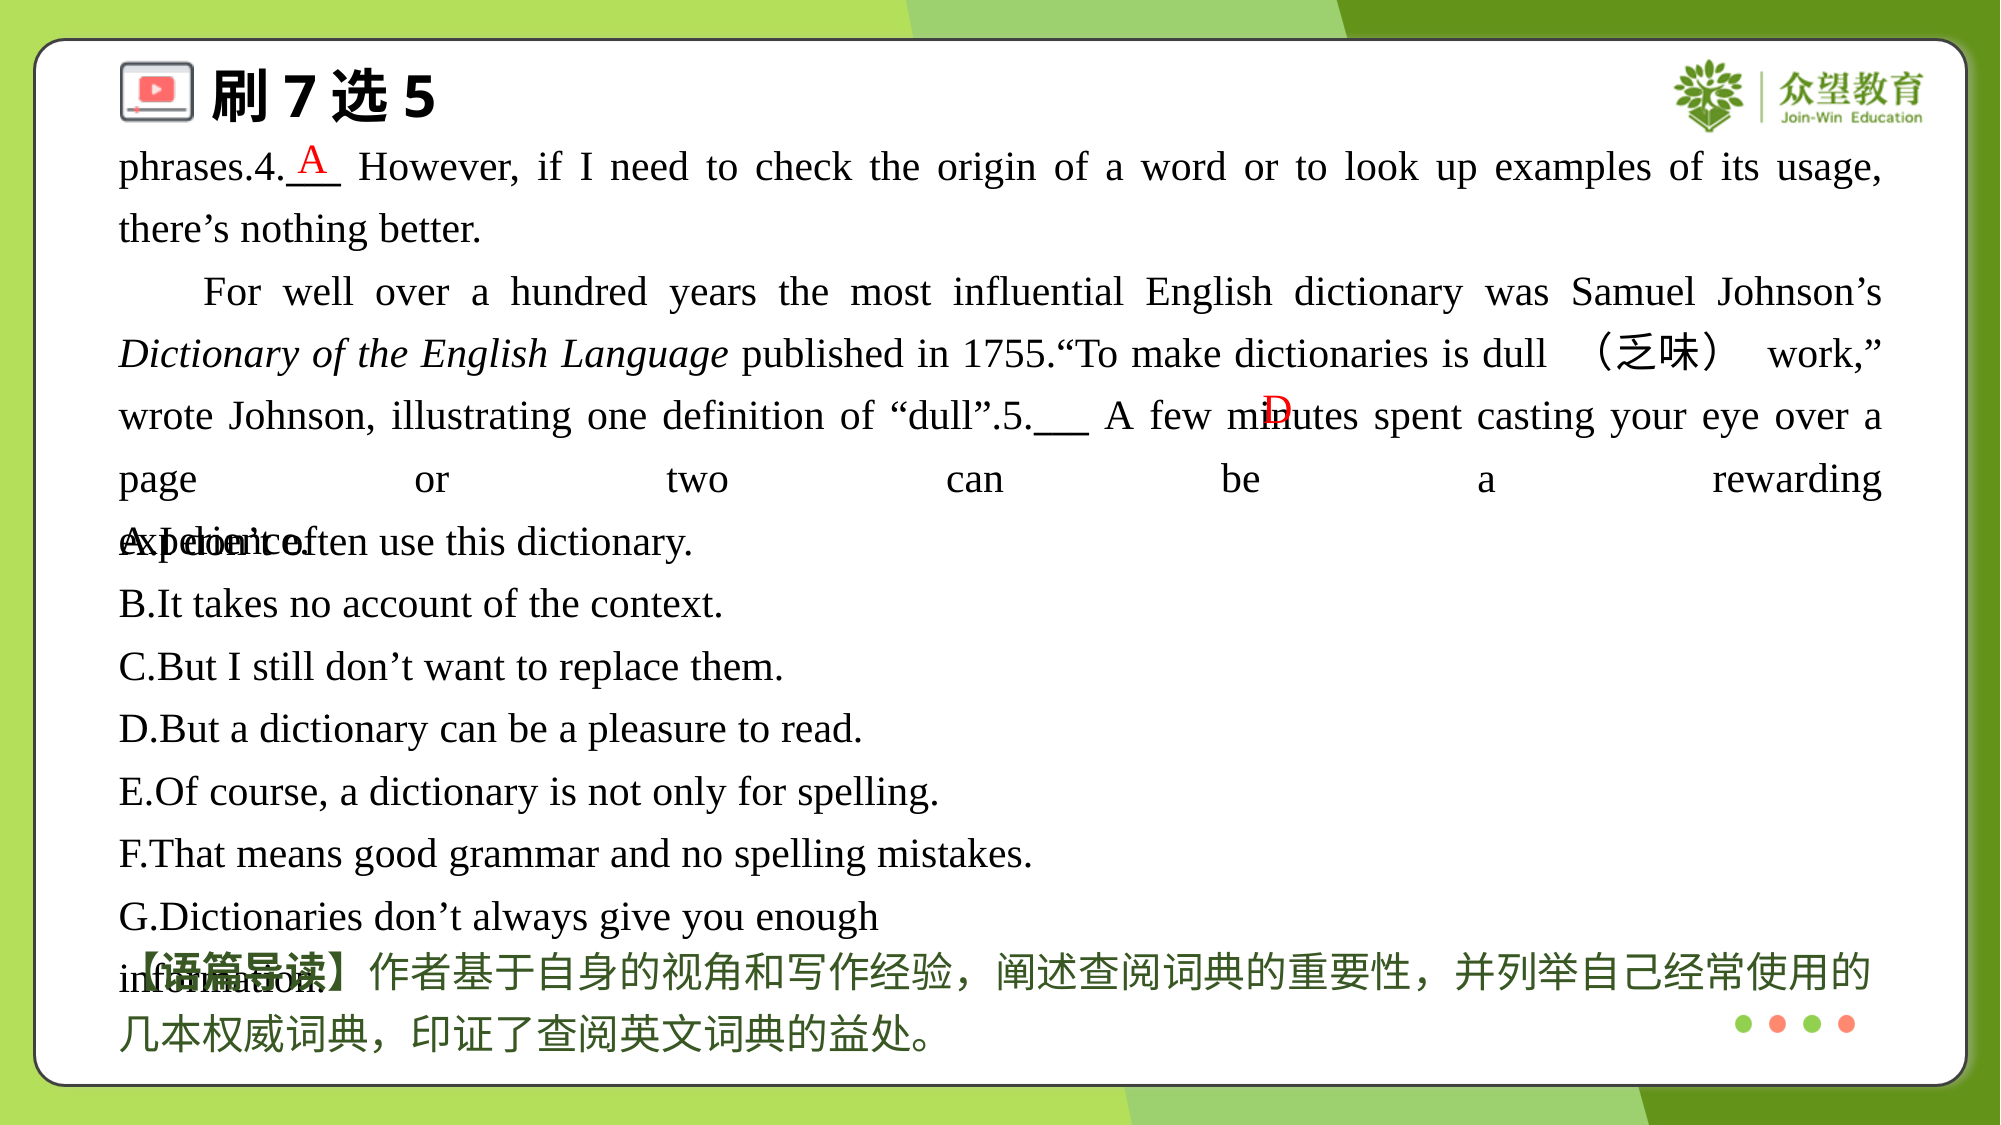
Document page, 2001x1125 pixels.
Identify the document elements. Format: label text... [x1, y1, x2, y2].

picture [0, 0, 2000, 1125]
text_box A [292, 119, 333, 178]
text_box A.I don’t often use this dictionary. B.It takes no account of the context. C.But I still don’t want to replace them. D.But a dictionary can be a pleasure to read. E.Of course, a dictionary is not only for spelling. F.That means good grammar and no spelling mistakes. G.Dictionaries don’t always give you enough information.#7 [118, 501, 1883, 933]
text_box D [1257, 369, 1298, 428]
text_box 【语篇导读】作者基于自身的视角和写作经验，阐述查阅词典的重要性，并列举自己经常使用的几本权威词典，印证了查阅英文词典的益处。 [118, 933, 1883, 1054]
text_box phrases.4.___ However, if I need to check the origin of a word or to look up examples of its usage, there’s nothing better. For well over a hundred years the most influential English dictionary was Samuel Johnson’s Dictionary of the English Language published in 1755.“To make dictionaries is dull （乏味） work,” wrote Johnson, illustrating one definition of “dull”.5.___ A few minutes spent casting your eye over a page or two can be a rewarding experience.#5 [118, 125, 1883, 495]
